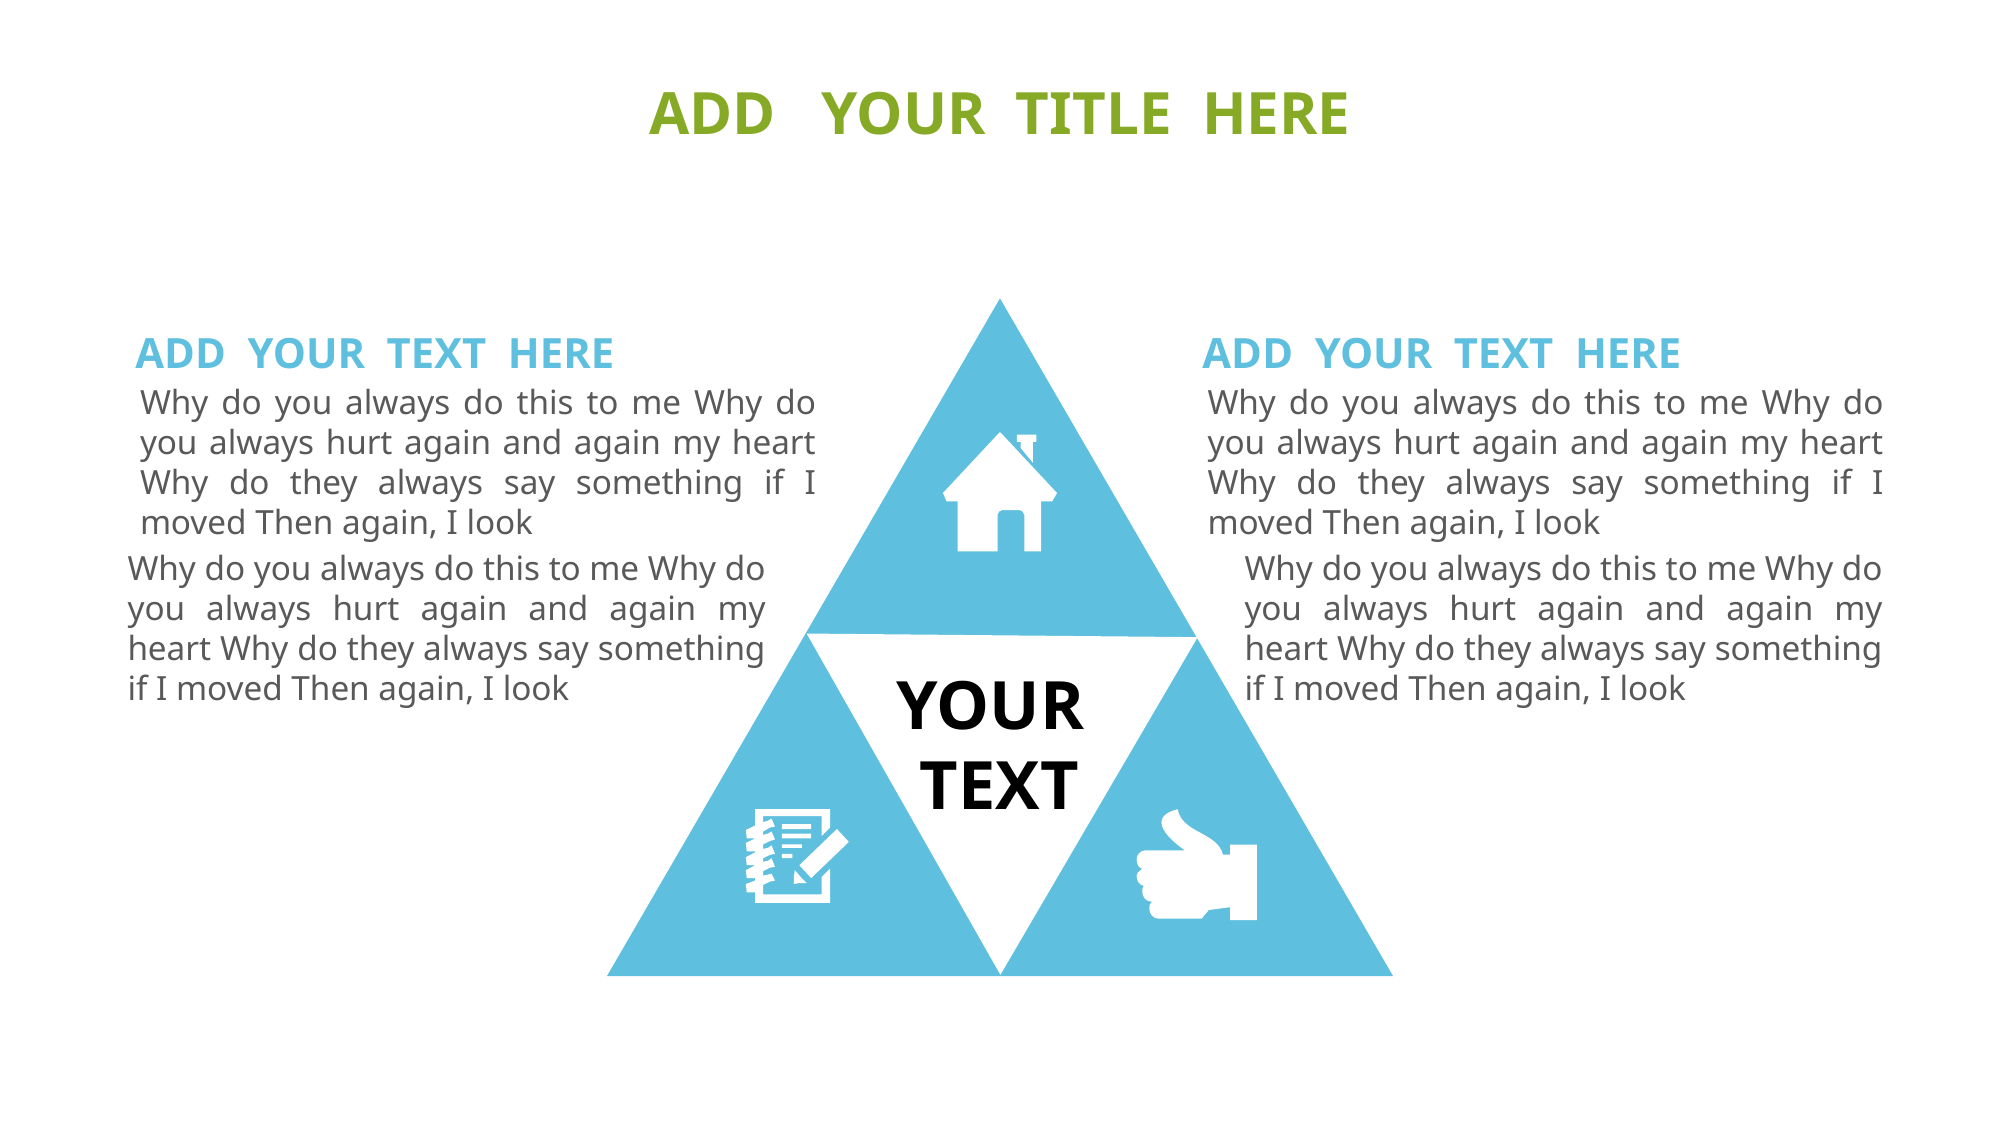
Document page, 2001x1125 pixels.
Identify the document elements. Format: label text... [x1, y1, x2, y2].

text_box ADD YOUR TITLE HERE [496, 68, 1504, 154]
text_box Why do you always do this to me Why do you always hurt again and again my heart Why do they always say something if I moved Then again, I look [1399, 539, 1899, 715]
text_box Why do you always do this to me Why do you always hurt again and again my heart Why do they always say something if I moved Then again, I look [112, 539, 601, 715]
text_box Why do you always do this to me Why do you always hurt again and again my heart Why do they always say something if I moved Then again, I look [1399, 373, 1900, 549]
text_box ADD YOUR TEXT HERE [1399, 319, 1736, 373]
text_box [606, 298, 1394, 977]
text_box ADD YOUR TEXT HERE [120, 319, 601, 385]
text_box Why do you always do this to me Why do you always hurt again and again my heart Why do they always say something if I moved Then again, I look [125, 373, 601, 539]
